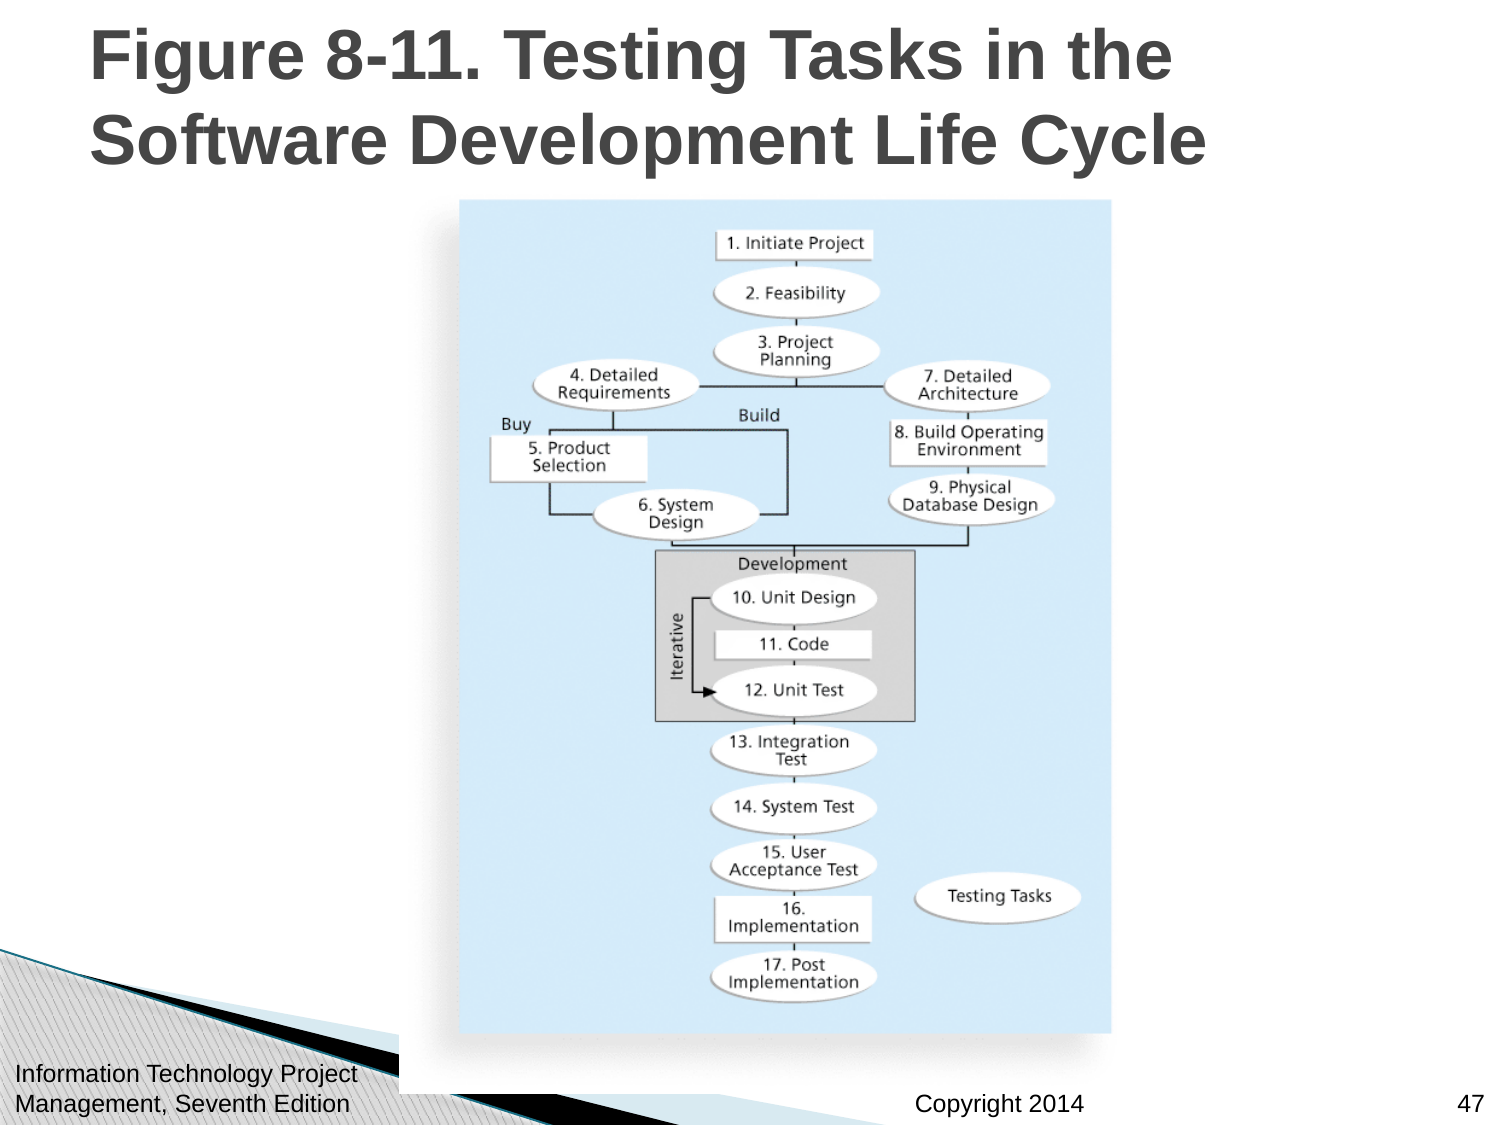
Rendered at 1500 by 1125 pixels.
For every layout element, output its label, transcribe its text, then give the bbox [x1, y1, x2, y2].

title Figure 8-11. Testing Tasks in the Software Development Life Cycle [75, 0, 1425, 188]
slide_number 47 [1408, 1065, 1500, 1125]
picture [399, 185, 1127, 1094]
footer Information Technology Project Management, Seventh Edition [0, 1065, 425, 1125]
